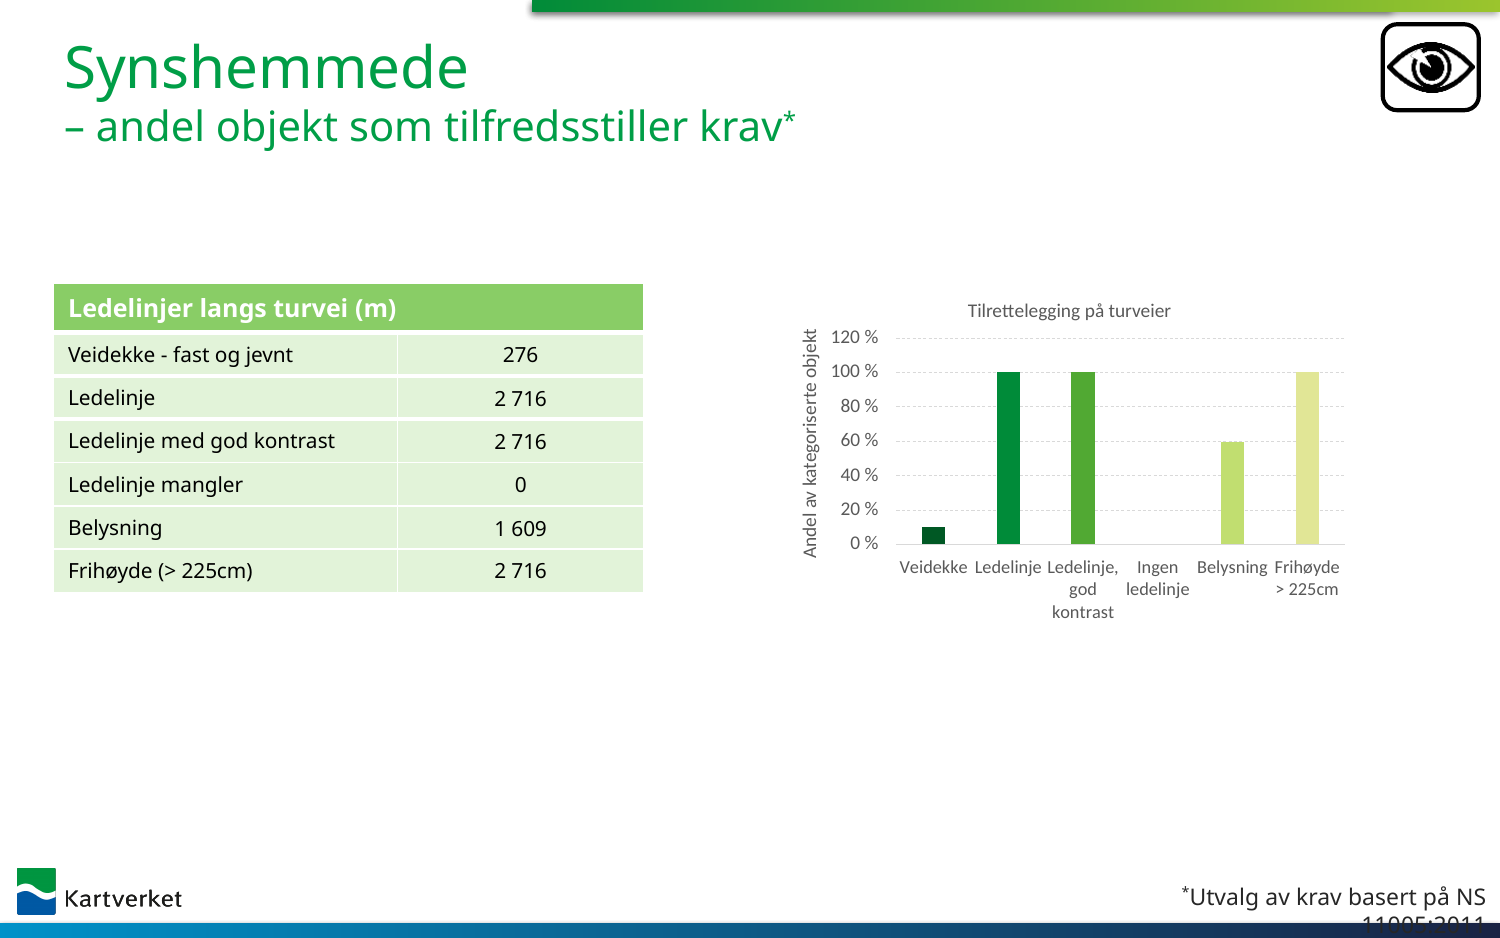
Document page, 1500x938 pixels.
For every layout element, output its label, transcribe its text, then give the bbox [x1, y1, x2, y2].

picture [791, 291, 1348, 630]
table_cell Ledelinje mangler [54, 463, 397, 505]
table_cell Frihøyde (> 225cm) [54, 550, 397, 592]
table_cell 1 609 [398, 507, 643, 548]
table_cell Ledelinje med god kontrast [54, 421, 397, 462]
table_cell 2 716 [398, 378, 643, 417]
table_header Ledelinjer langs turvei (m) [54, 284, 643, 330]
table_cell 276 [398, 335, 643, 374]
table_cell Veidekke - fast og jevnt [54, 335, 397, 374]
table_cell 2 716 [398, 421, 643, 462]
text_box Synshemmede – andel objekt som tilfredsstiller krav* [49, 24, 1431, 158]
table_cell Ledelinje [54, 378, 397, 417]
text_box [1382, 24, 1480, 111]
table_cell 0 [398, 463, 643, 505]
table_cell Belysning [54, 507, 397, 548]
table_cell 2 716 [398, 550, 643, 592]
text_box *Utvalg av krav basert på NS 11005:2011 [1068, 873, 1500, 938]
